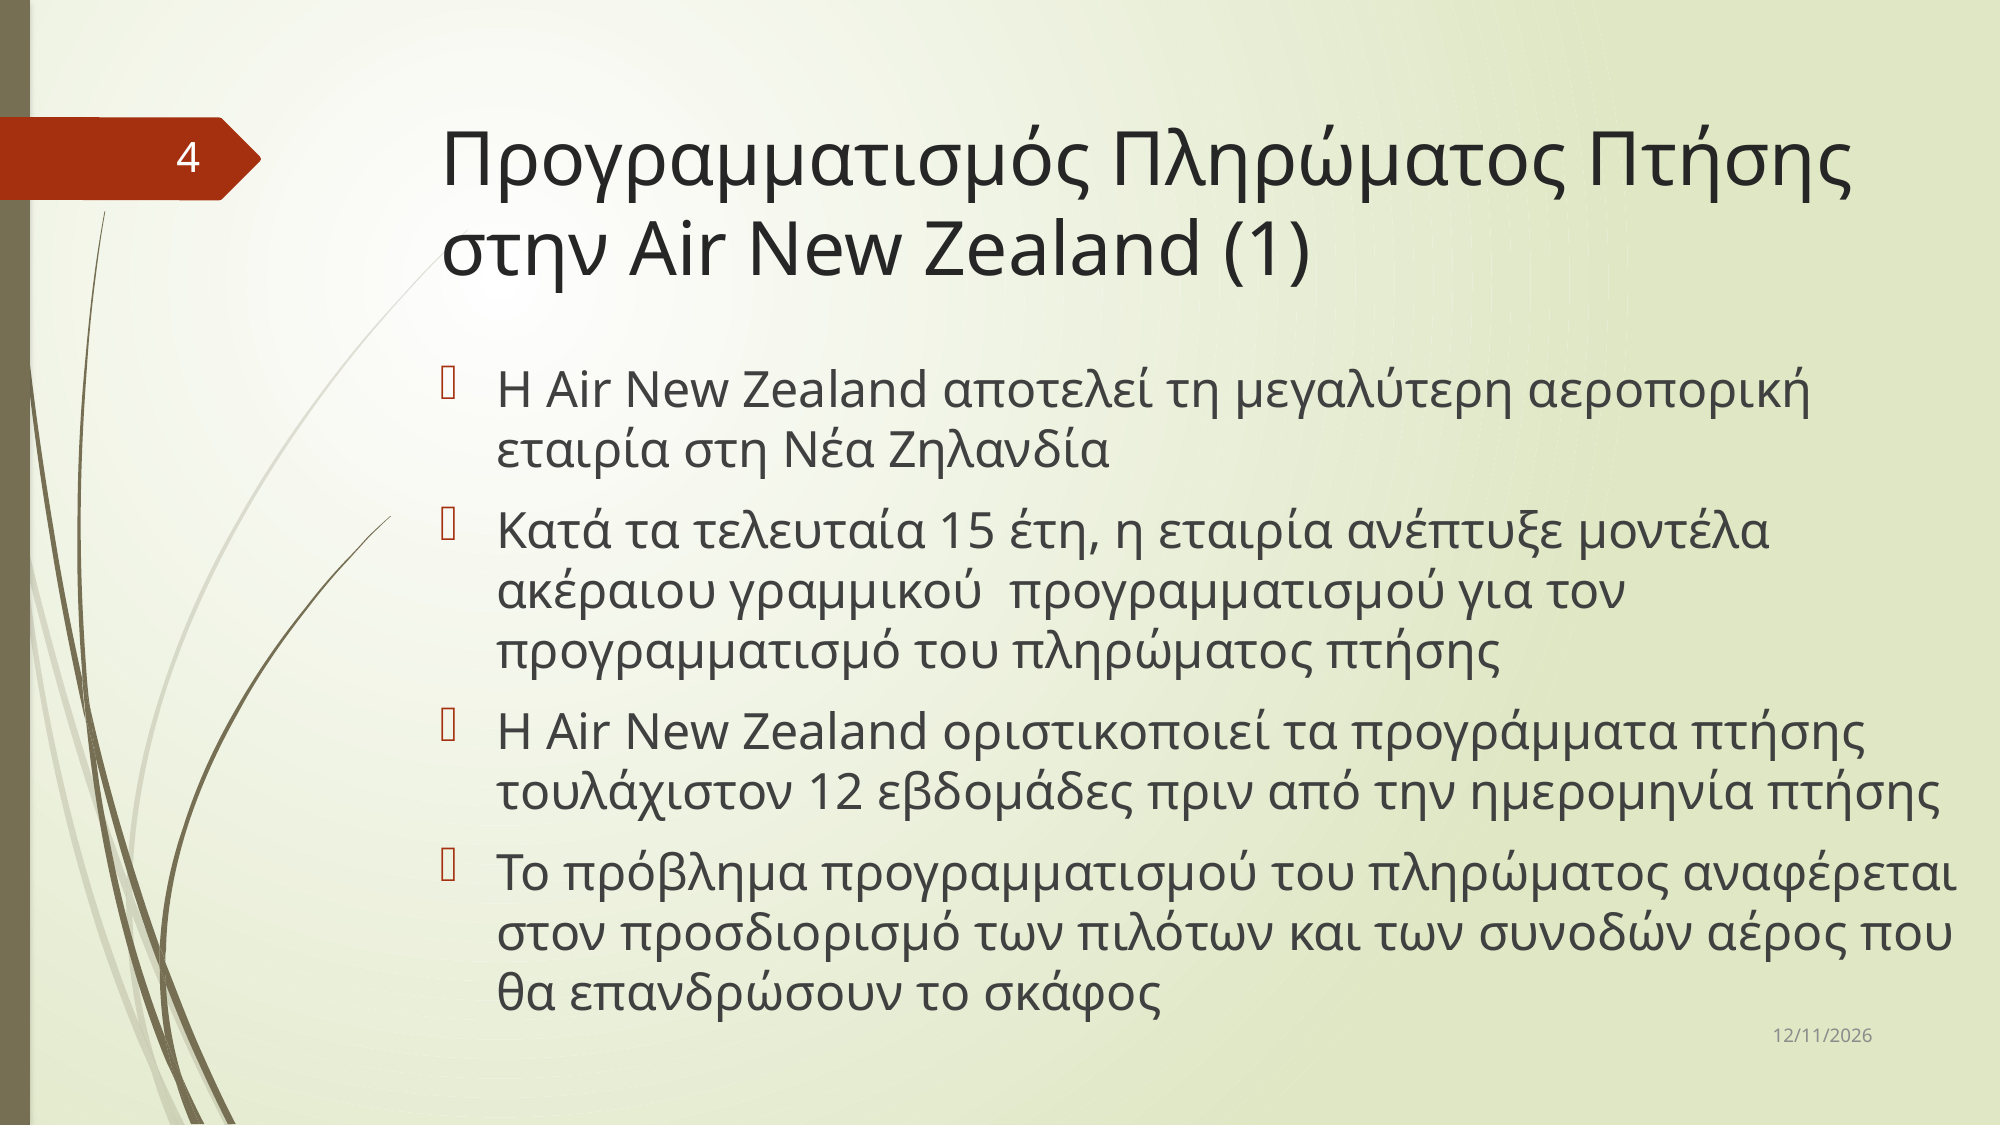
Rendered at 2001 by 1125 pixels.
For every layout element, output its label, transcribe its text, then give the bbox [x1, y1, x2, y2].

list Η Air New Zealand αποτελεί τη μεγαλύτερη αεροπορική εταιρία στη Νέα Ζηλανδία Κατά τα τελευταία 15 έτη, η εταιρία ανέπτυξε μοντέλα ακέραιου γραμμικού προγραμματισμού για τον προγραμματισμό του πληρώματος πτήσης Η Air New Zealand οριστικοποιεί τα προγράμματα πτήσης τουλάχιστον 12 εβδομάδες πριν από την ημερομηνία πτήσης Το πρόβλημα προγραμματισμού του πληρώματος αναφέρεται στον προσδιορισμό των πιλότων και των συνοδών αέρος που θα επανδρώσουν το σκάφος [424, 350, 2000, 1113]
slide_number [1699, 1005, 1888, 1067]
slide_number 4 [87, 129, 216, 190]
title Προγραμματισμός Πληρώματος Πτήσης στην Air New Zealand (1) [425, 102, 1888, 313]
